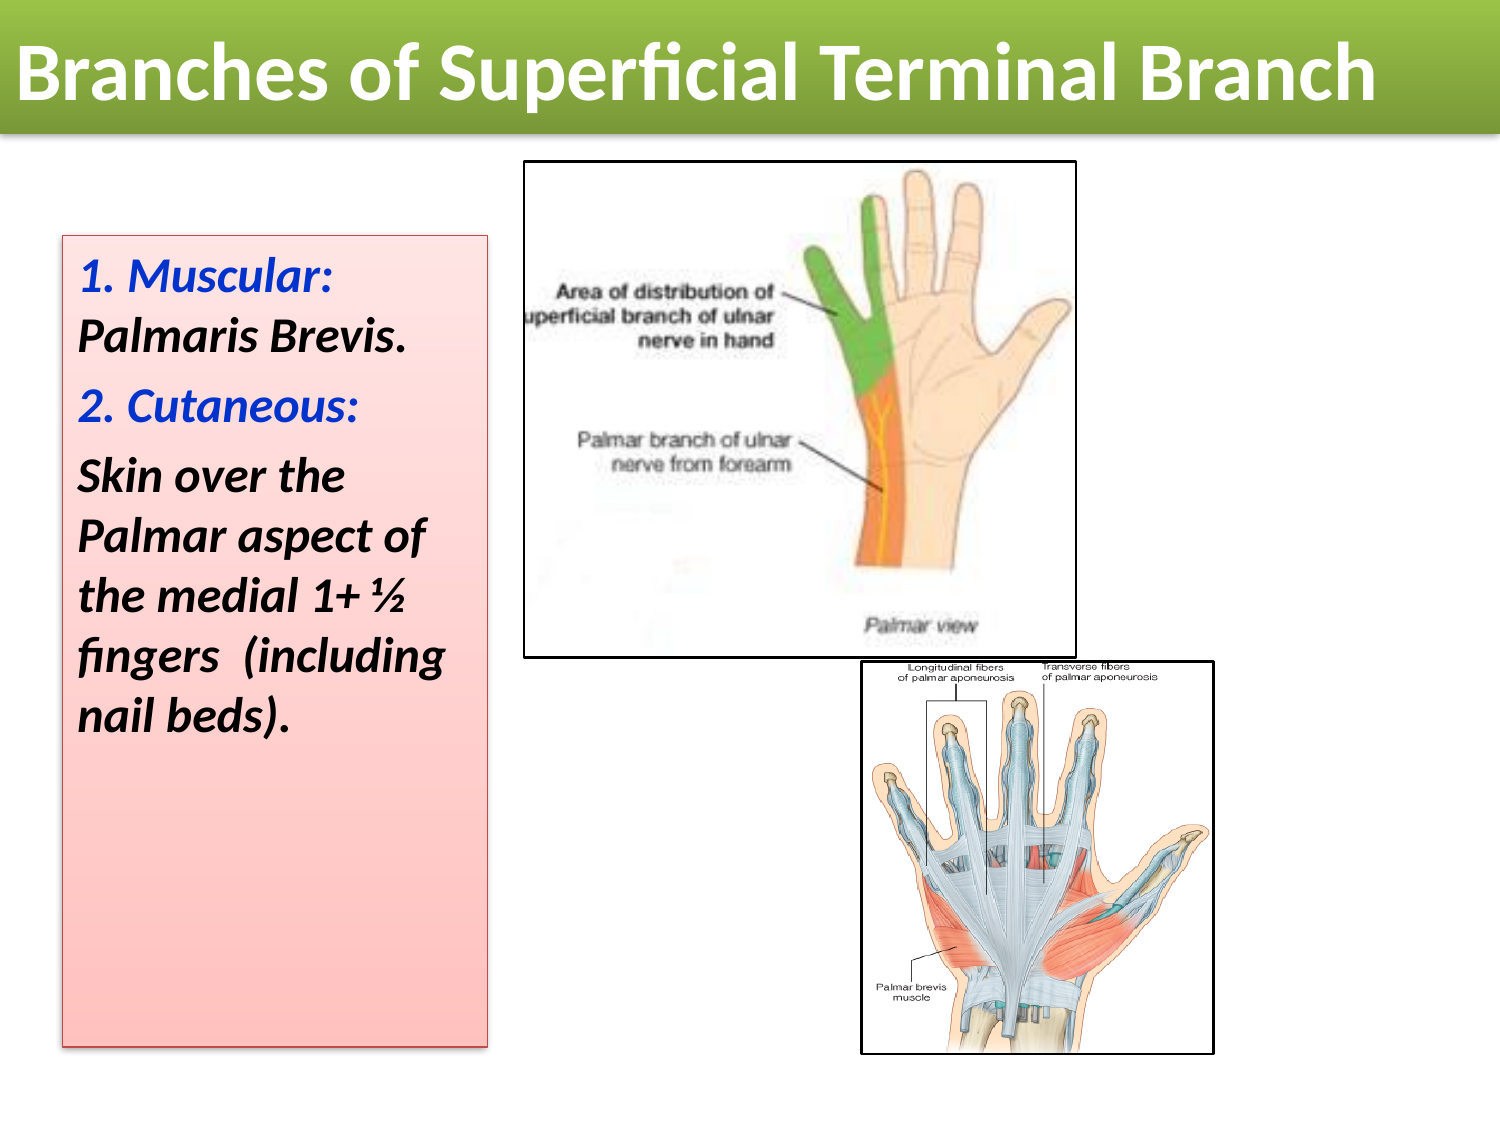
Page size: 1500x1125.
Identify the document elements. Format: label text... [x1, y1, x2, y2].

text_box Branches of Superficial Terminal Branch [0, 0, 1500, 134]
list 1. Muscular: Palmaris Brevis. 2. Cutaneous: Skin over the Palmar aspect of the medial 1+ ½ fingers (including nail beds). [62, 235, 488, 1048]
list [524, 162, 1076, 657]
picture [862, 662, 1213, 1053]
